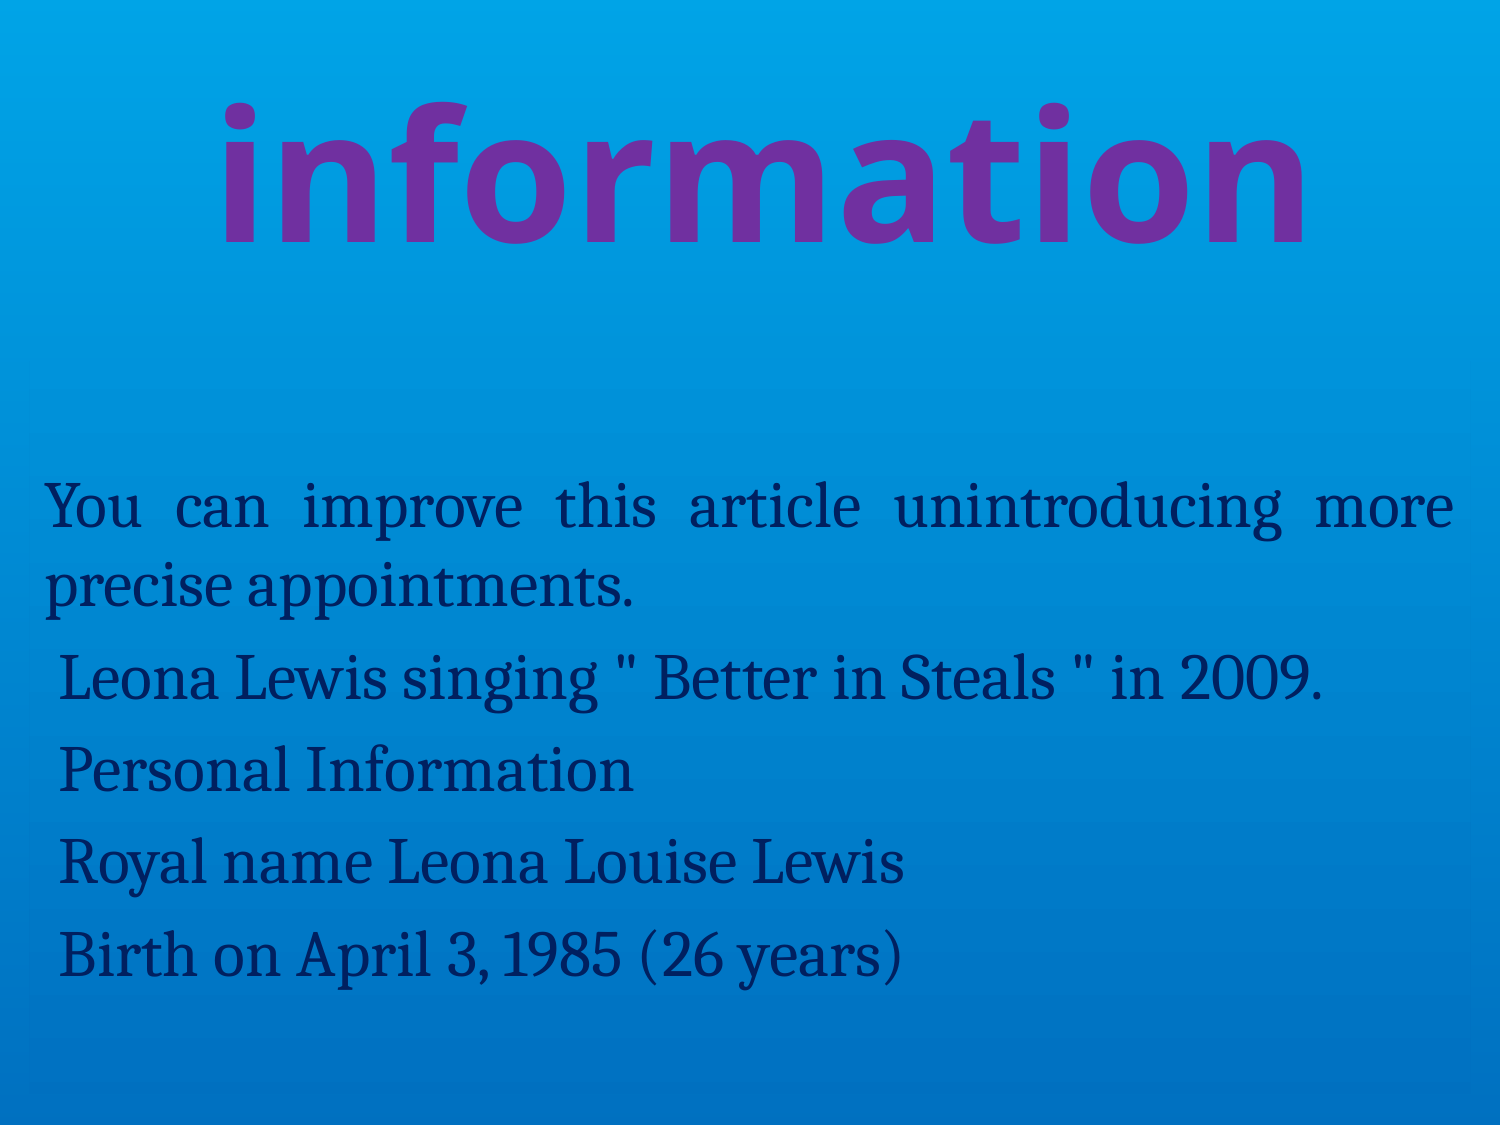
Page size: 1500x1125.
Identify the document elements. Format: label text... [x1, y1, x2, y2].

subtitle You can improve this article unintroducing more precise appointments. Leona Lewis singing " Better in Steals " in 2009. Personal Information Royal name Leona Louise Lewis Birth on April 3, 1985 (26 years) [29, 361, 1471, 1094]
title information [29, 0, 1500, 339]
